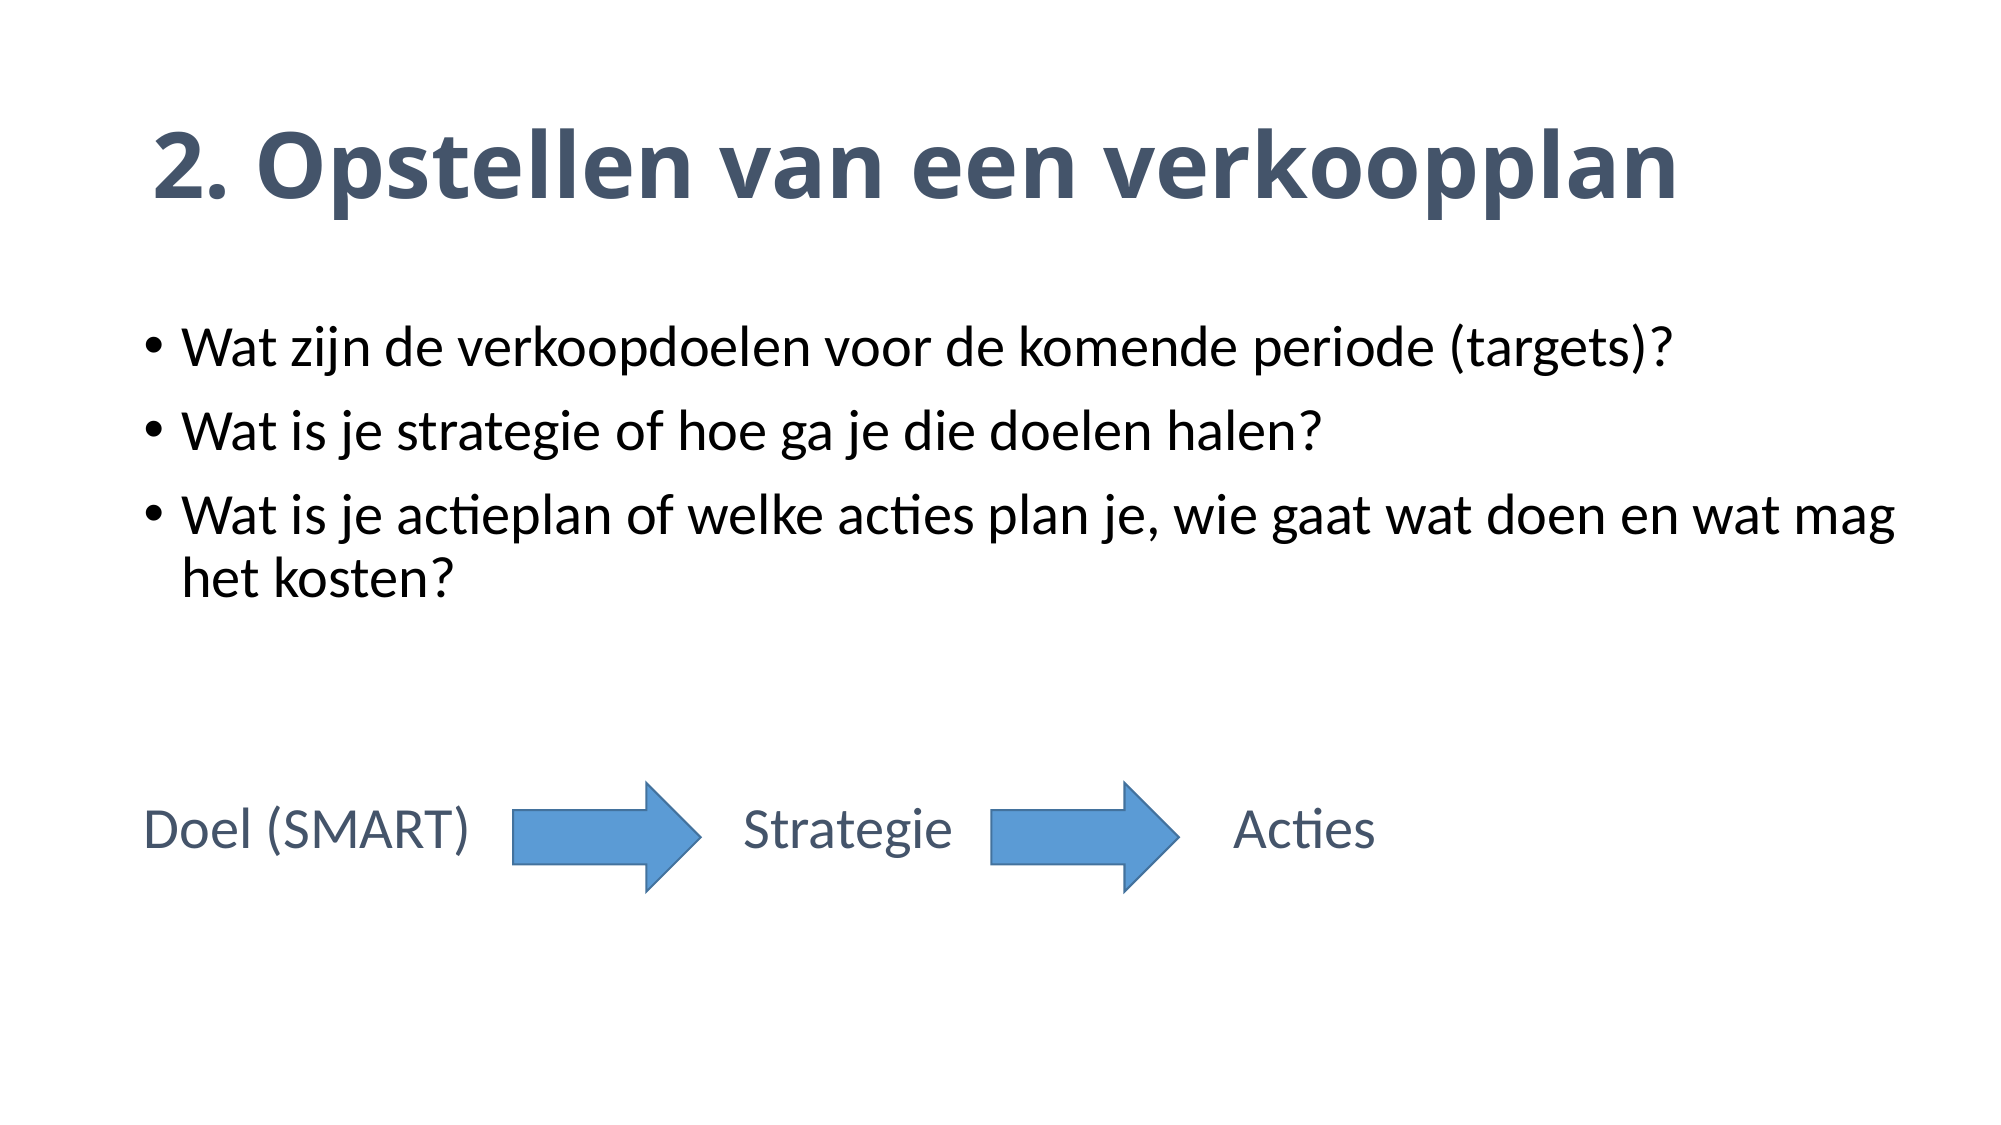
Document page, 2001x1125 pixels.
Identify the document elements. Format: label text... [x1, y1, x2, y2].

text_box [512, 780, 703, 895]
title 2. Opstellen van een verkoopplan [137, 59, 1863, 278]
text_box [990, 780, 1181, 895]
list Wat zijn de verkoopdoelen voor de komende periode (targets)? Wat is je strategie of hoe ga je die doelen halen? Wat is je actieplan of welke acties plan je, wie gaat wat doen en wat mag het kosten? Doel (SMART) Strategie Acties [128, 309, 1932, 1092]
